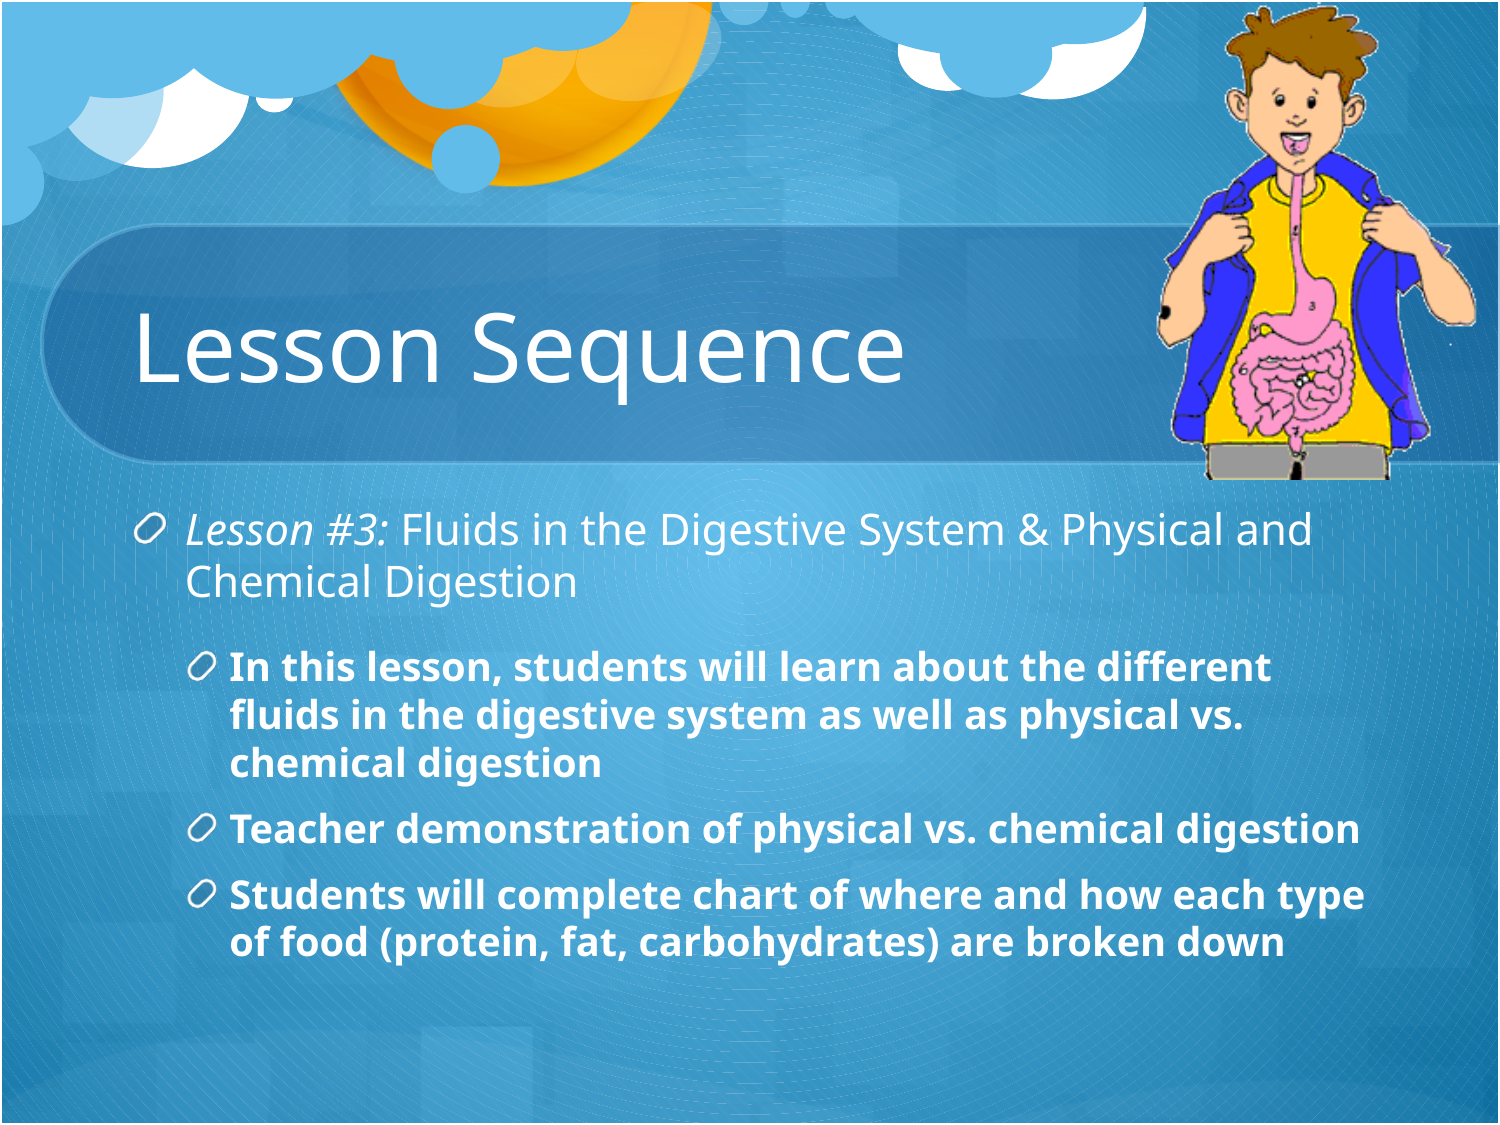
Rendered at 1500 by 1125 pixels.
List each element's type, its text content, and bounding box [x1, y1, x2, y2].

list Lesson #3: Fluids in the Digestive System & Physical and Chemical Digestion In this lesson, students will learn about the different fluids in the digestive system as well as physical vs. chemical digestion Teacher demonstration of physical vs. chemical digestion Students will complete chart of where and how each type of food (protein, fat, carbohydrates) are broken down [116, 494, 1383, 1050]
title Lesson Sequence [116, 224, 1148, 463]
picture [2, 0, 1498, 1123]
